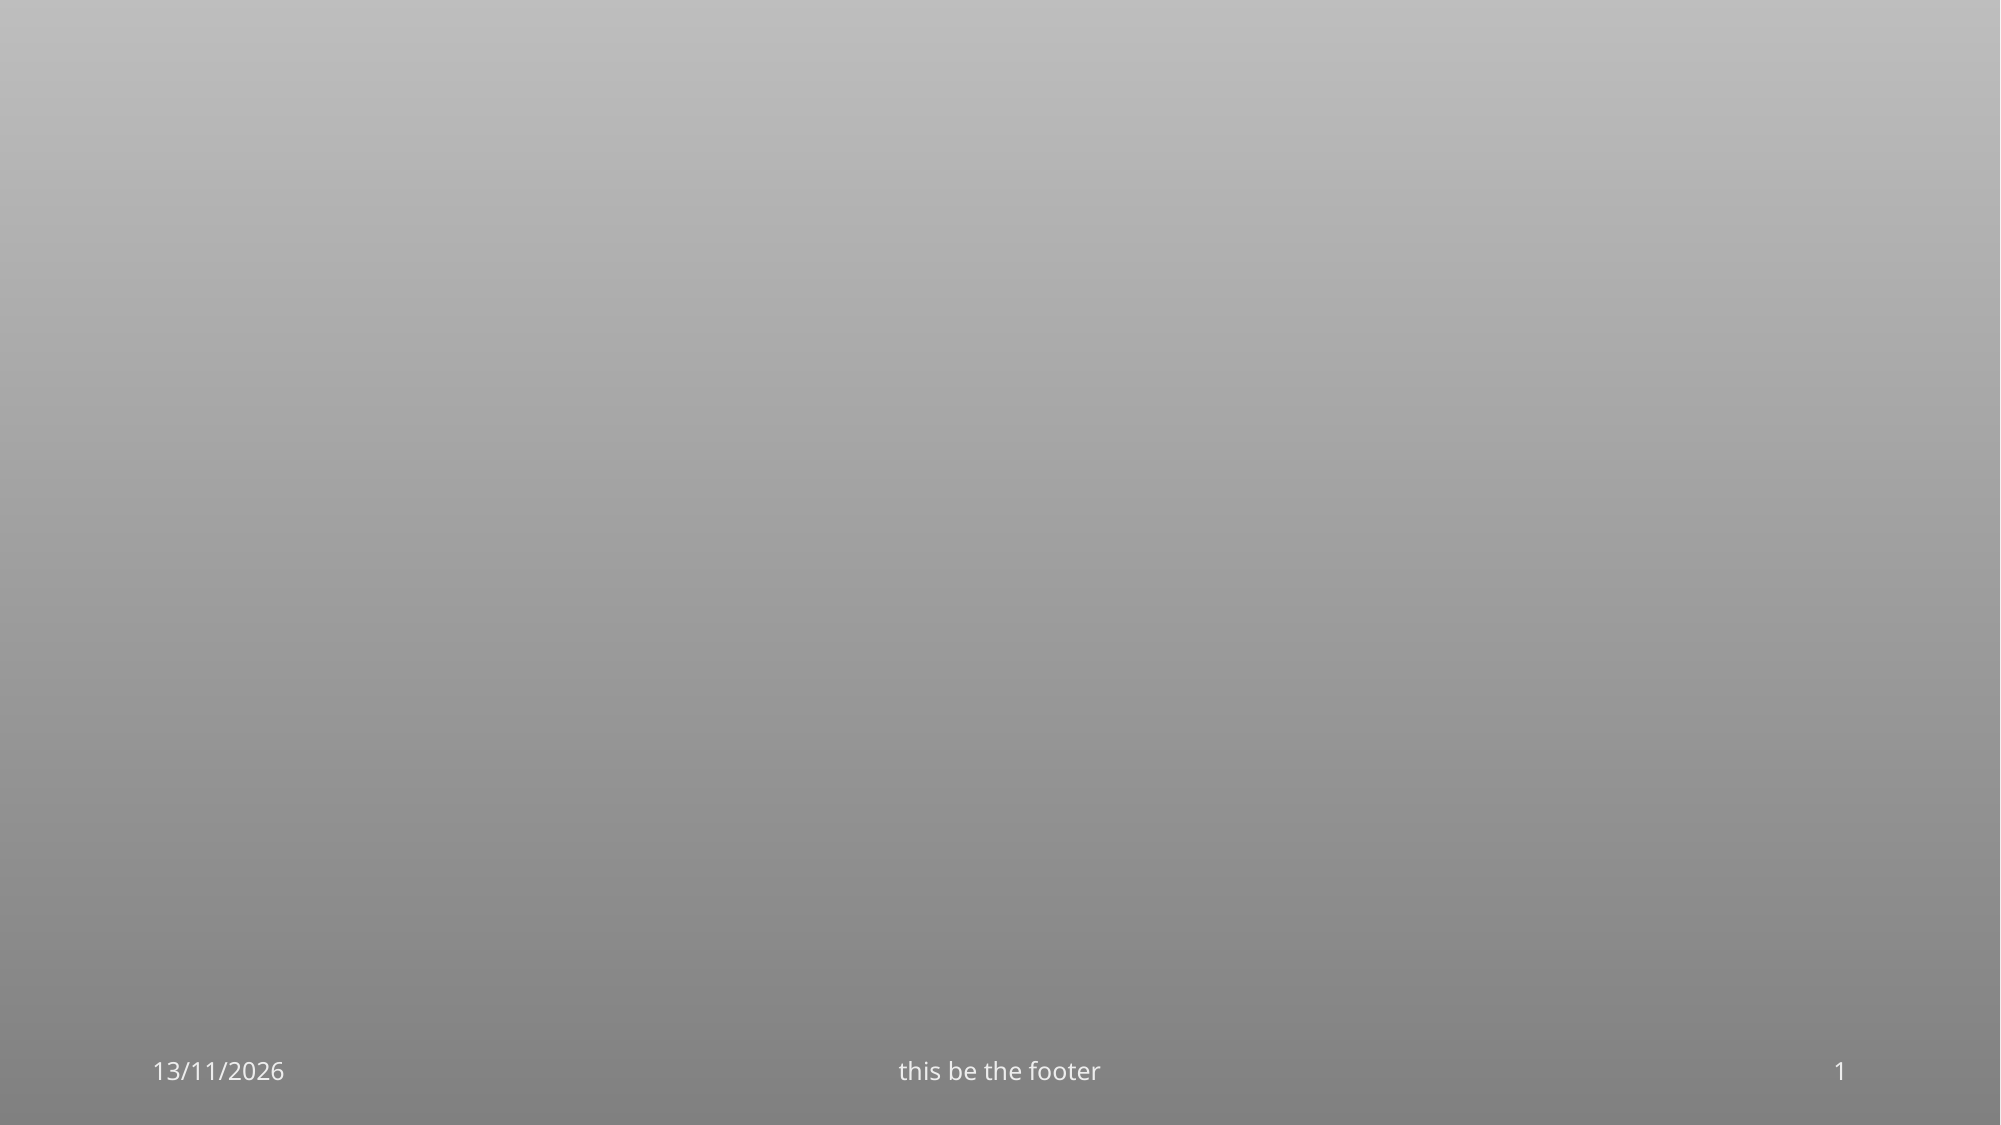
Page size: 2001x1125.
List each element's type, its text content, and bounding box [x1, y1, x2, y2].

footer this be the footer [662, 1042, 1338, 1103]
picture [0, 0, 2001, 1125]
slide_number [137, 1042, 588, 1103]
slide_number 3 [1412, 1042, 1863, 1103]
